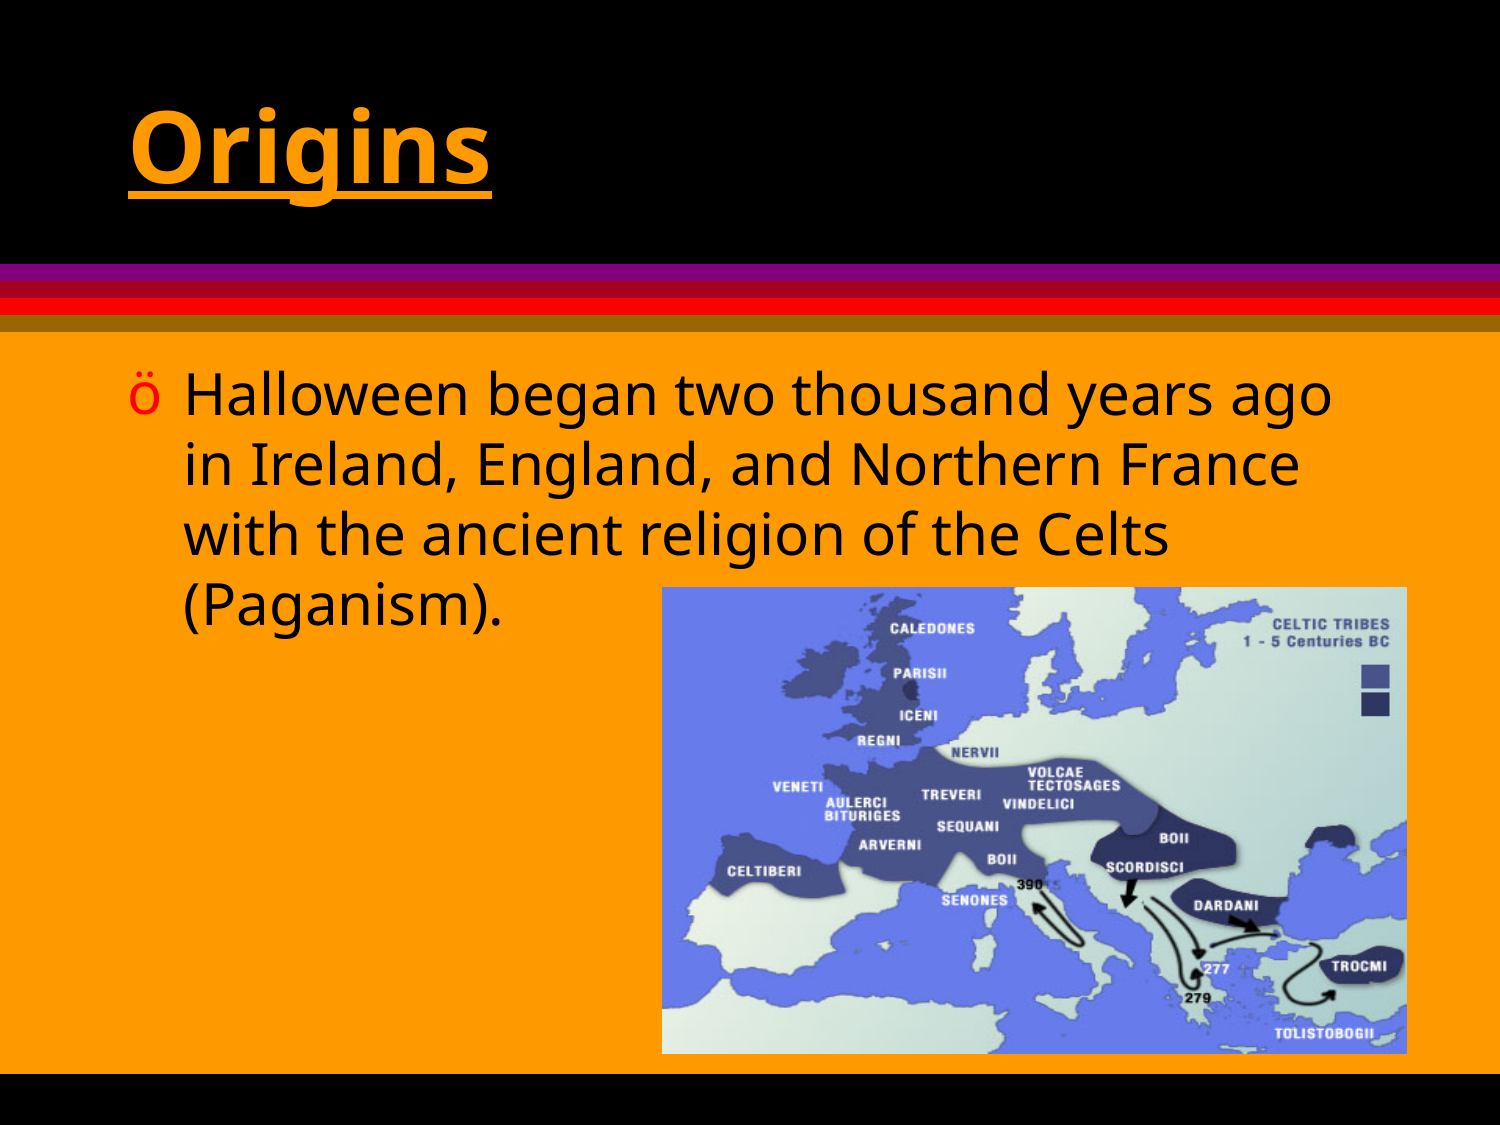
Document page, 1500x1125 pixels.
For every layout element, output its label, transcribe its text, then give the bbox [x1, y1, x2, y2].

picture [662, 587, 1407, 1054]
list Halloween began two thousand years ago in Ireland, England, and Northern France with the ancient religion of the Celts (Paganism). [112, 350, 1388, 1025]
title Origins [112, 50, 1388, 238]
